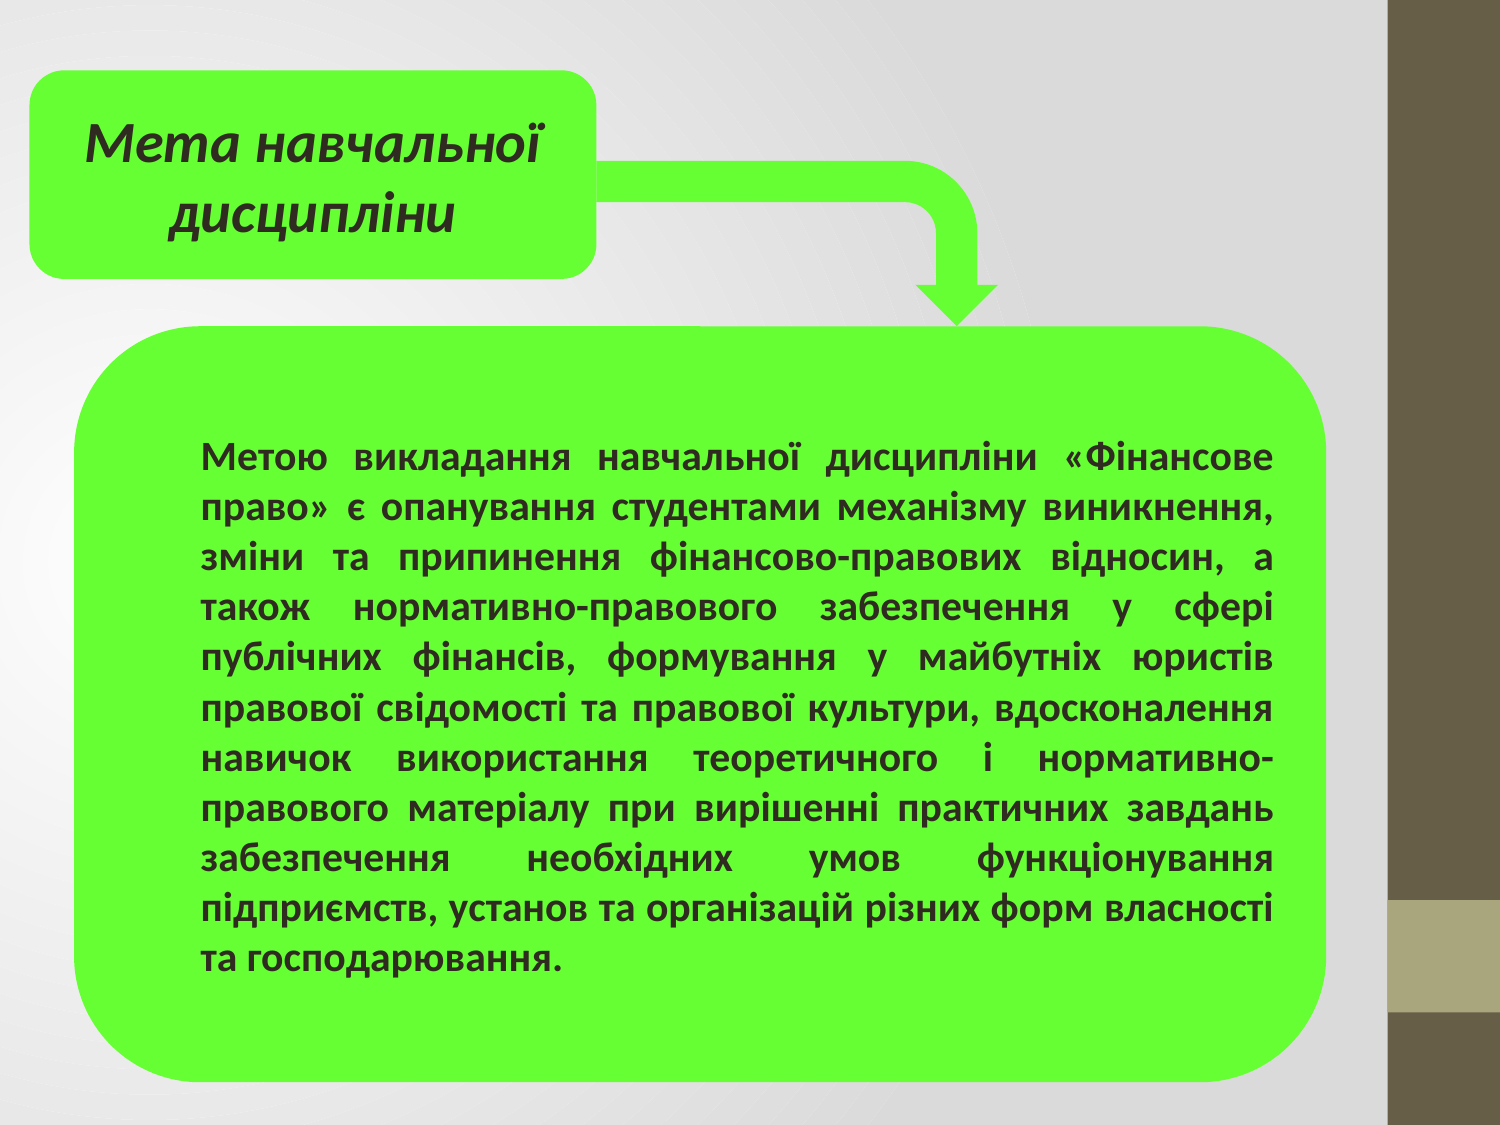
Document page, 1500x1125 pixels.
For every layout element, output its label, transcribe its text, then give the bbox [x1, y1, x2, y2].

text_box Метою викладання навчальної дисциплiни «Фінансове право» є опанування студентами механiзму виникнення, змiни та припинення фiнансово-правових вiдносин, а також нормативно-правового забезпечення у сфері публічних фiнансiв, формування у майбутнiх юристів правової свiдомостi та правової культури, вдосконалення навичок використання теоретичного і нормативно-правового матеріалу при вирішенні практичних завдань забезпечення необхідних умов функціонування підприємств, установ та організацій різних форм власності та господарювання. [73, 325, 1328, 1084]
text_box Мета навчальної дисципліни [28, 69, 598, 281]
text_box [594, 158, 1000, 329]
